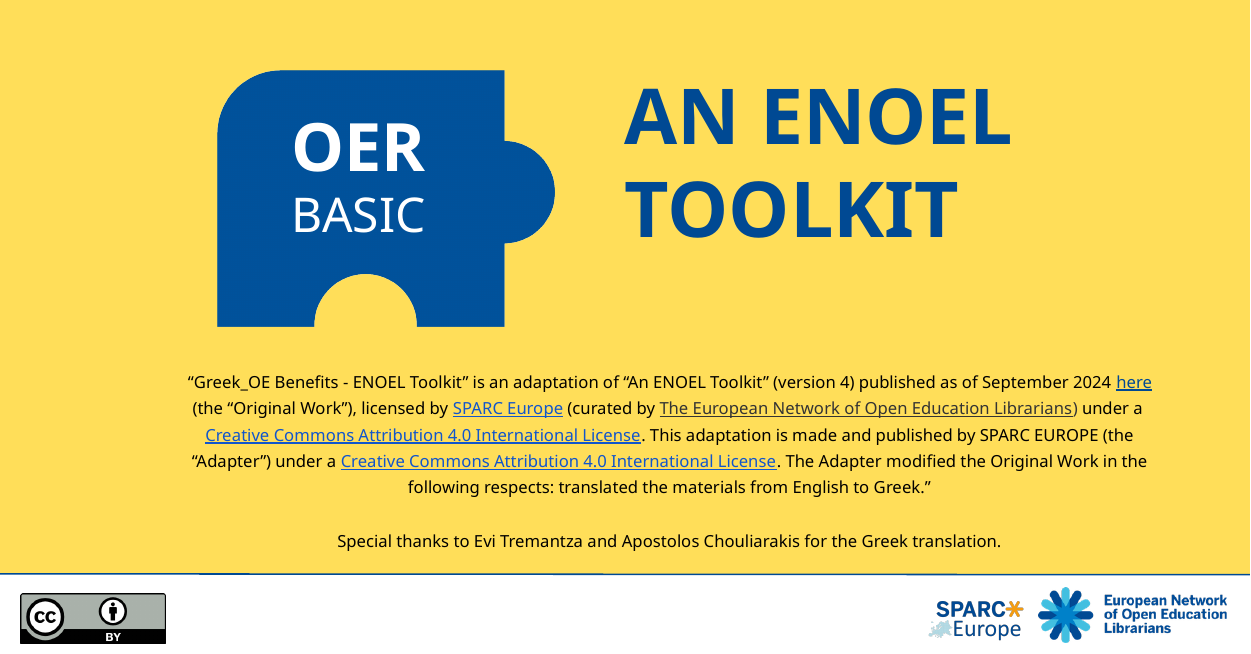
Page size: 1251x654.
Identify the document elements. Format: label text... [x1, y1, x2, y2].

text_box “Greek_OE Benefits - ENOEL Toolkit” is an adaptation of “An ENOEL Toolkit” (version 4) published as of September 2024 here (the “Original Work”), licensed by SPARC Europe (curated by The European Network of Open Education Librarians) under a Creative Commons Attribution 4.0 International License. This adaptation is made and published by SPARC EUROPE (the “Adapter”) under a Creative Commons Attribution 4.0 International License. The Adapter modified the Original Work in the following respects: translated the materials from English to Greek.” Special thanks to Evi Tremantza and Apostolos Chouliarakis for the Greek translation. [172, 353, 1168, 563]
text_box [0, 582, 1250, 654]
picture [20, 592, 166, 645]
text_box AN ENOEL TOOLKIT [612, 55, 1155, 266]
picture [1038, 587, 1228, 643]
picture [928, 586, 1027, 642]
picture [217, 70, 556, 327]
text_box OER BASIC [560, 90, 793, 258]
